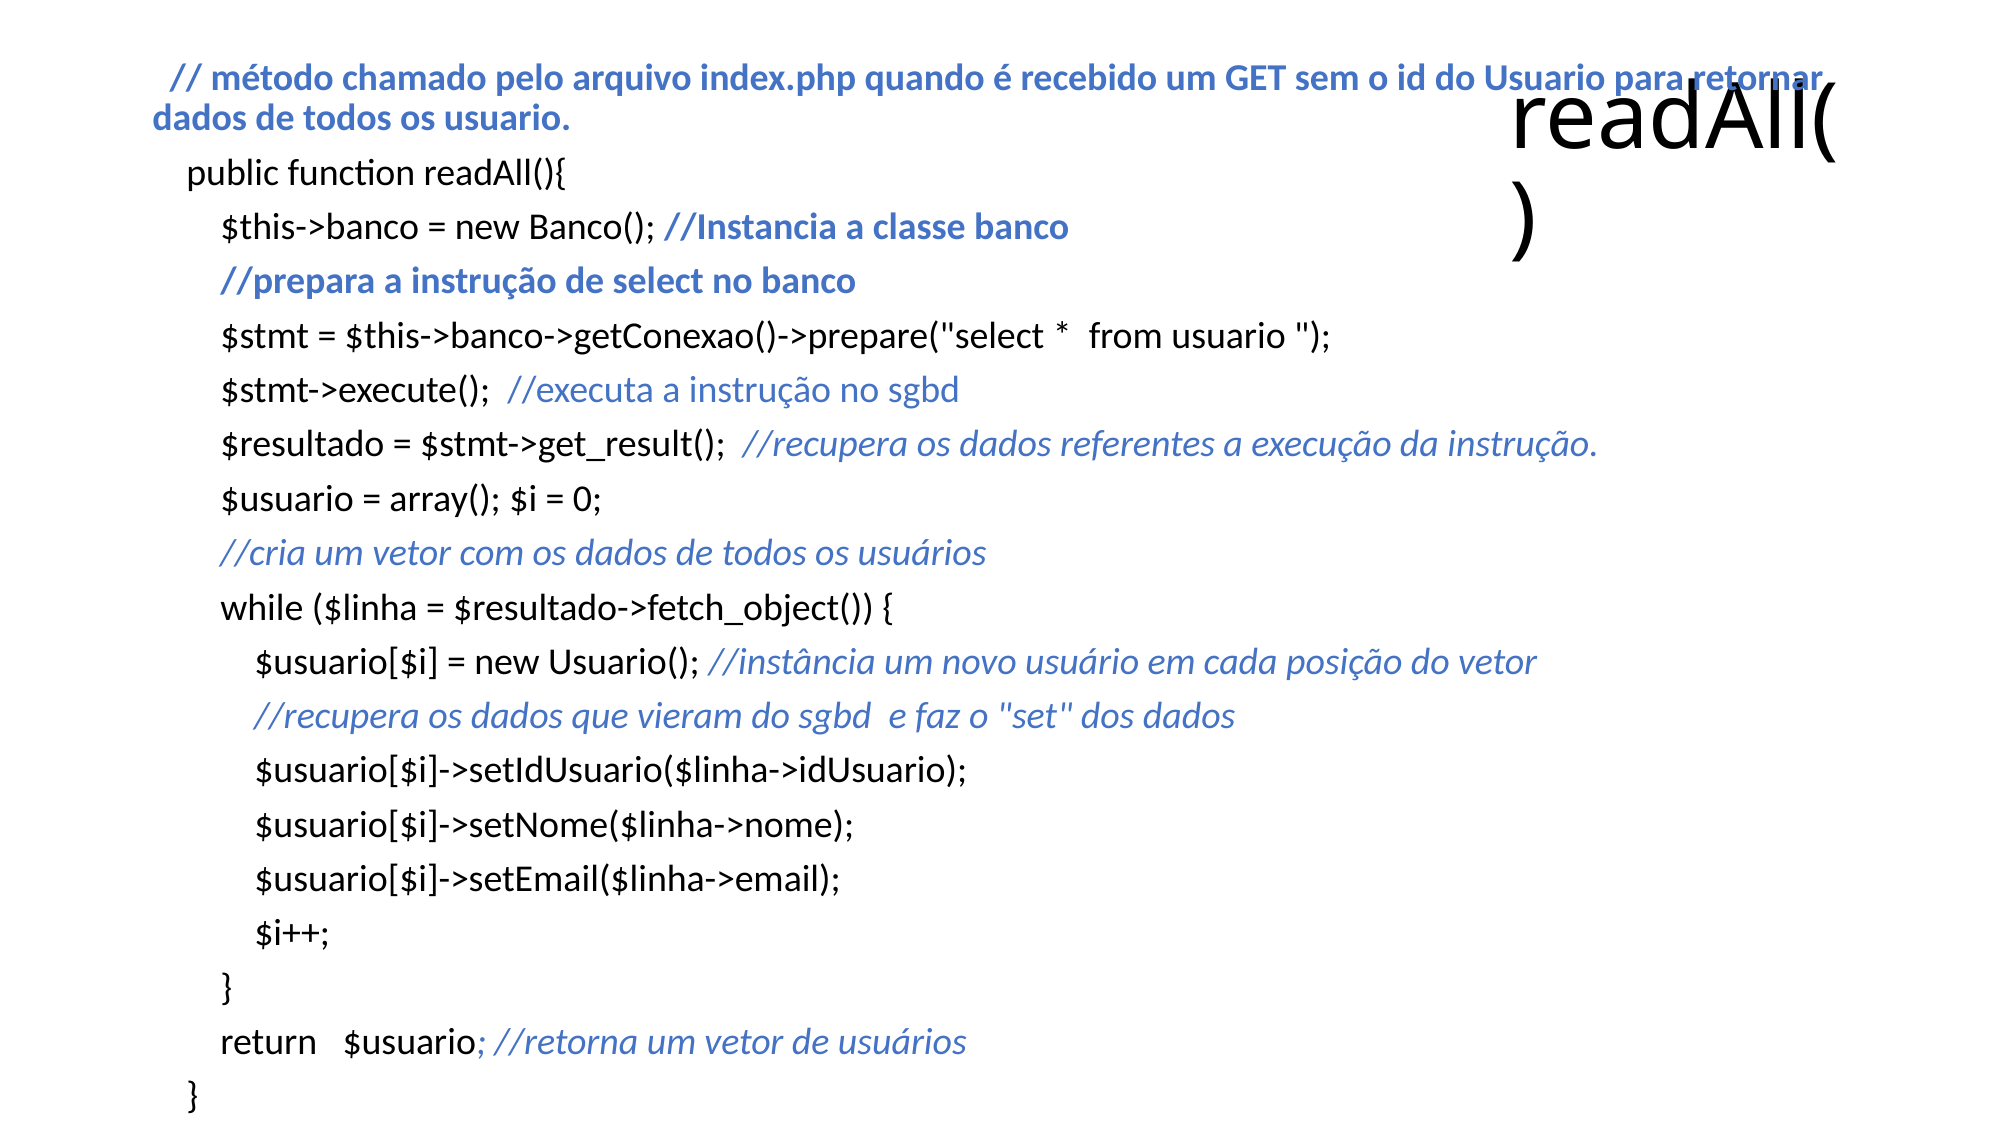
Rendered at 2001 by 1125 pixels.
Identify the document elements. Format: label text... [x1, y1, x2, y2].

list // método chamado pelo arquivo index.php quando é recebido um GET sem o id do Usuario para retornar dados de todos os usuario. public function readAll(){ $this->banco = new Banco(); //Instancia a classe banco //prepara a instrução de select no banco $stmt = $this->banco->getConexao()->prepare("select * from usuario "); $stmt->execute(); //executa a instrução no sgbd $resultado = $stmt->get_result(); //recupera os dados referentes a execução da instrução. $usuario = array(); $i = 0; //cria um vetor com os dados de todos os usuários while ($linha = $resultado->fetch_object()) { $usuario[$i] = new Usuario(); //instância um novo usuário em cada posição do vetor //recupera os dados que vieram do sgbd e faz o "set" dos dados $usuario[$i]->setIdUsuario($linha->idUsuario); $usuario[$i]->setNome($linha->nome); $usuario[$i]->setEmail($linha->email); $i++; } return $usuario; //retorna um vetor de usuários } [137, 50, 1863, 1125]
